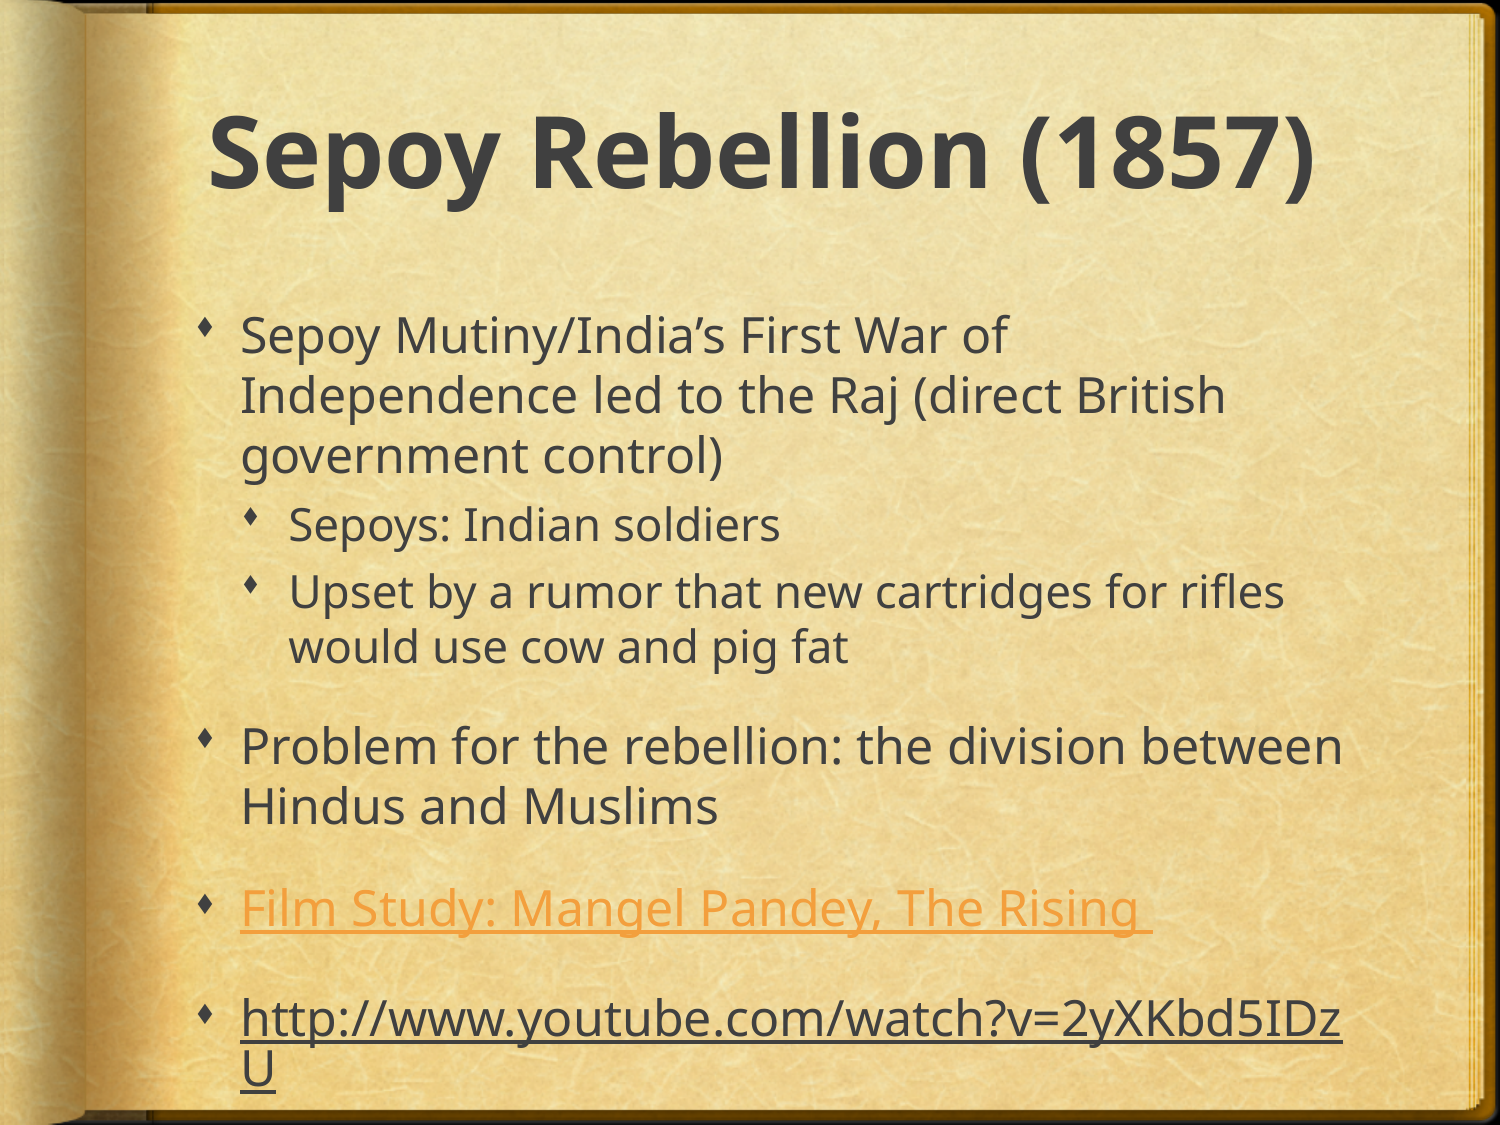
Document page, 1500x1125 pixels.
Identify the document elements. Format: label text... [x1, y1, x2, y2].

title Sepoy Rebellion (1857) [178, 45, 1372, 265]
list Sepoy Mutiny/India’s First War of Independence led to the Raj (direct British government control) Sepoys: Indian soldiers Upset by a rumor that new cartridges for rifles would use cow and pig fat Problem for the rebellion: the division between Hindus and Muslims Film Study: Mangel Pandey, The Rising http://www.youtube.com/watch?v=2yXKbd5IDzU [178, 295, 1372, 1005]
picture [0, 0, 1500, 1125]
